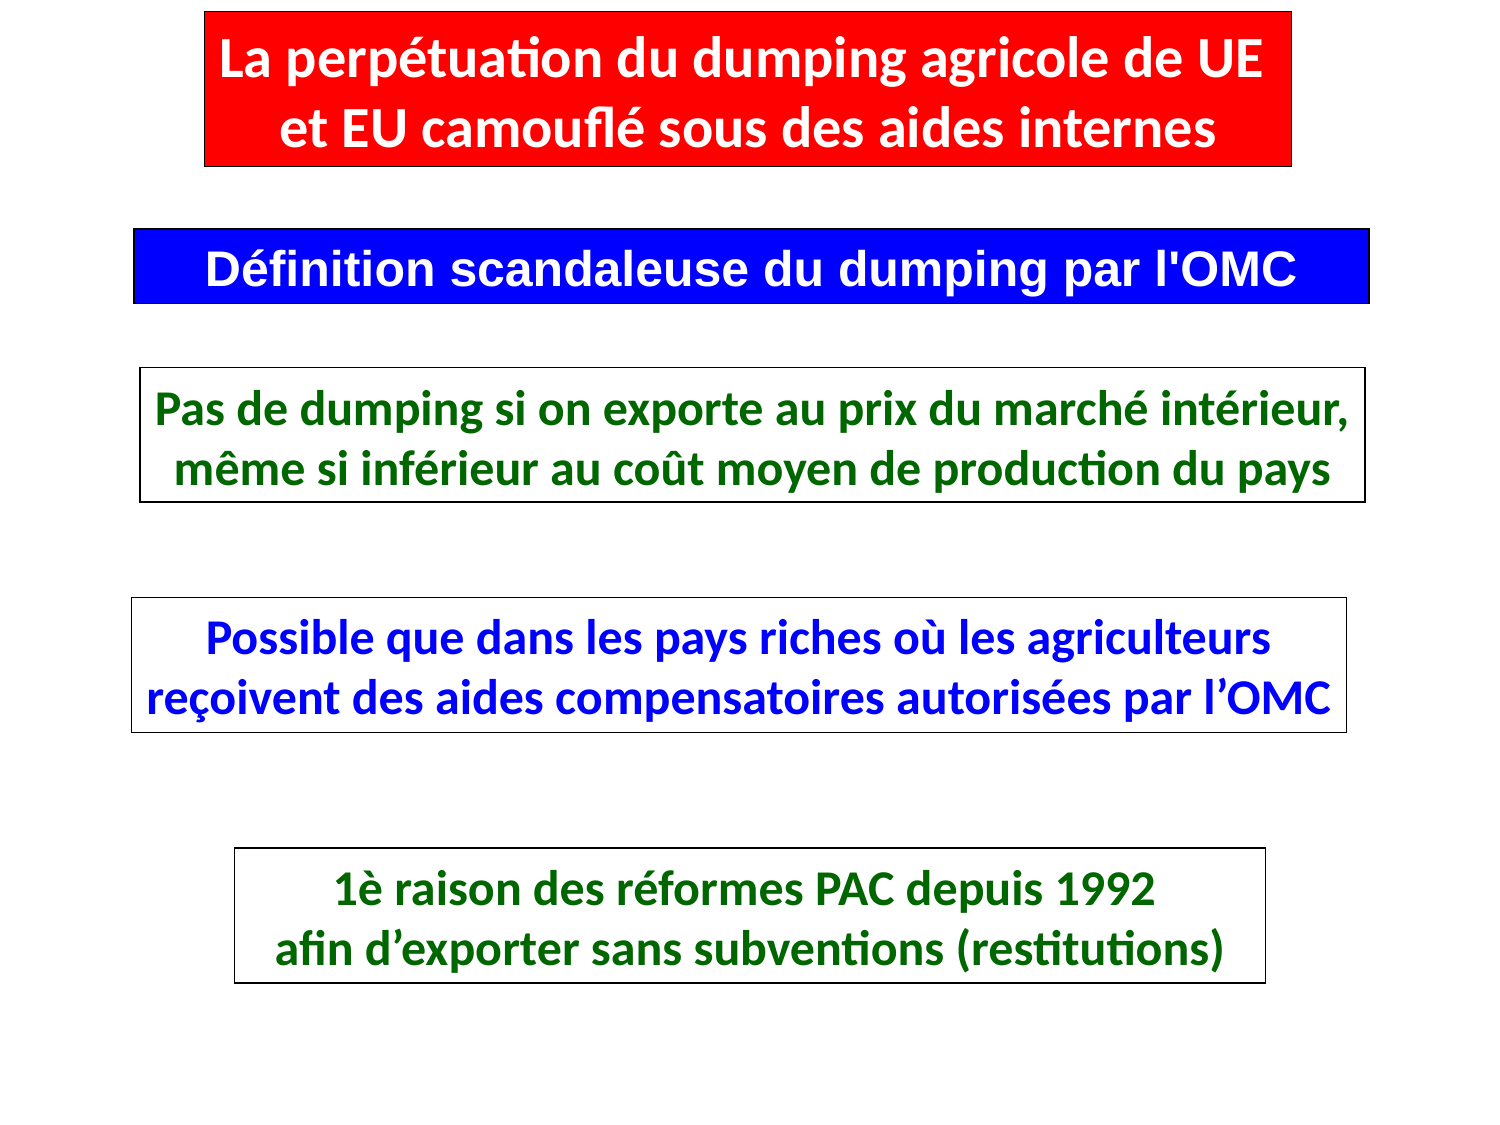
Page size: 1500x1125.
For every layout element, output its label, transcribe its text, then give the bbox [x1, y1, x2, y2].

text_box Pas de dumping si on exporte au prix du marché intérieur, même si inférieur au coût moyen de production du pays [139, 367, 1366, 503]
text_box 1è raison des réformes PAC depuis 1992 afin d’exporter sans subventions (restitutions) [234, 848, 1266, 983]
text_box Définition scandaleuse du dumping par l'OMC [133, 228, 1369, 304]
text_box Possible que dans les pays riches où les agriculteurs reçoivent des aides compensatoires autorisées par l’OMC [131, 597, 1347, 733]
text_box La perpétuation du dumping agricole de UE et EU camouflé sous des aides internes [204, 11, 1292, 167]
